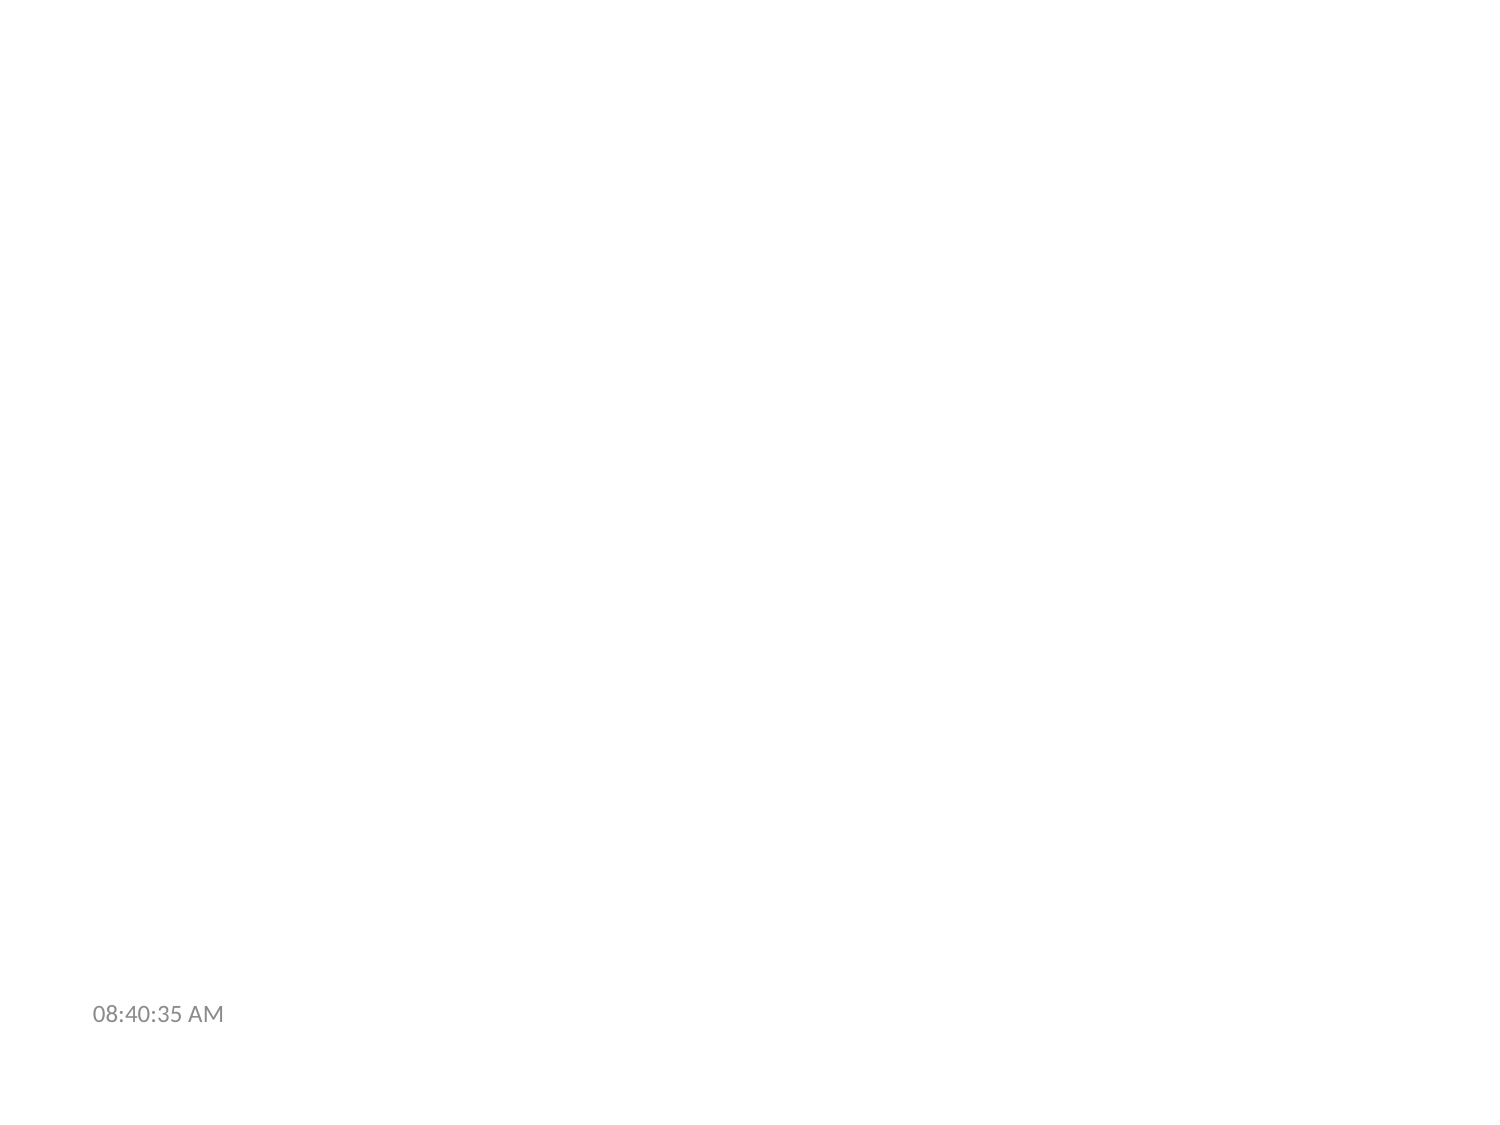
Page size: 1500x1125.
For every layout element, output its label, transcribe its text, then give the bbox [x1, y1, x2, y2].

text_box 3:35:09 PM [77, 982, 428, 1043]
